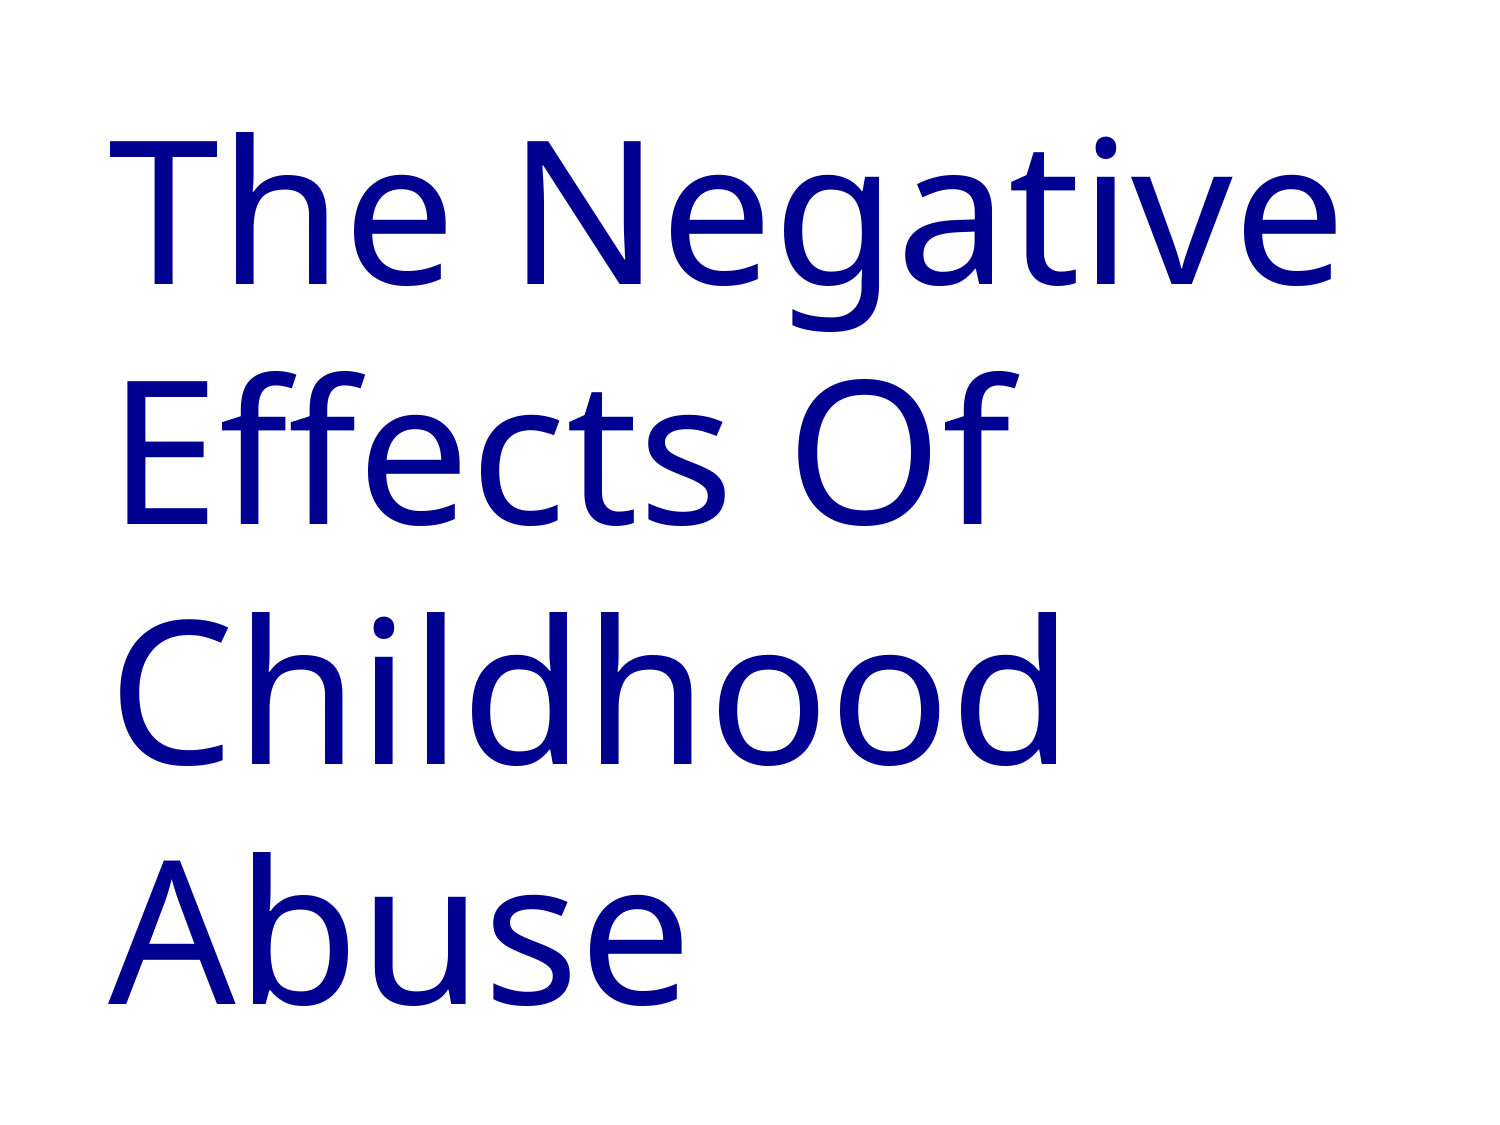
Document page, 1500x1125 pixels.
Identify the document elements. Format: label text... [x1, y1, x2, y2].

list The Negative Effects Of Childhood Abuse [75, 77, 1455, 1050]
